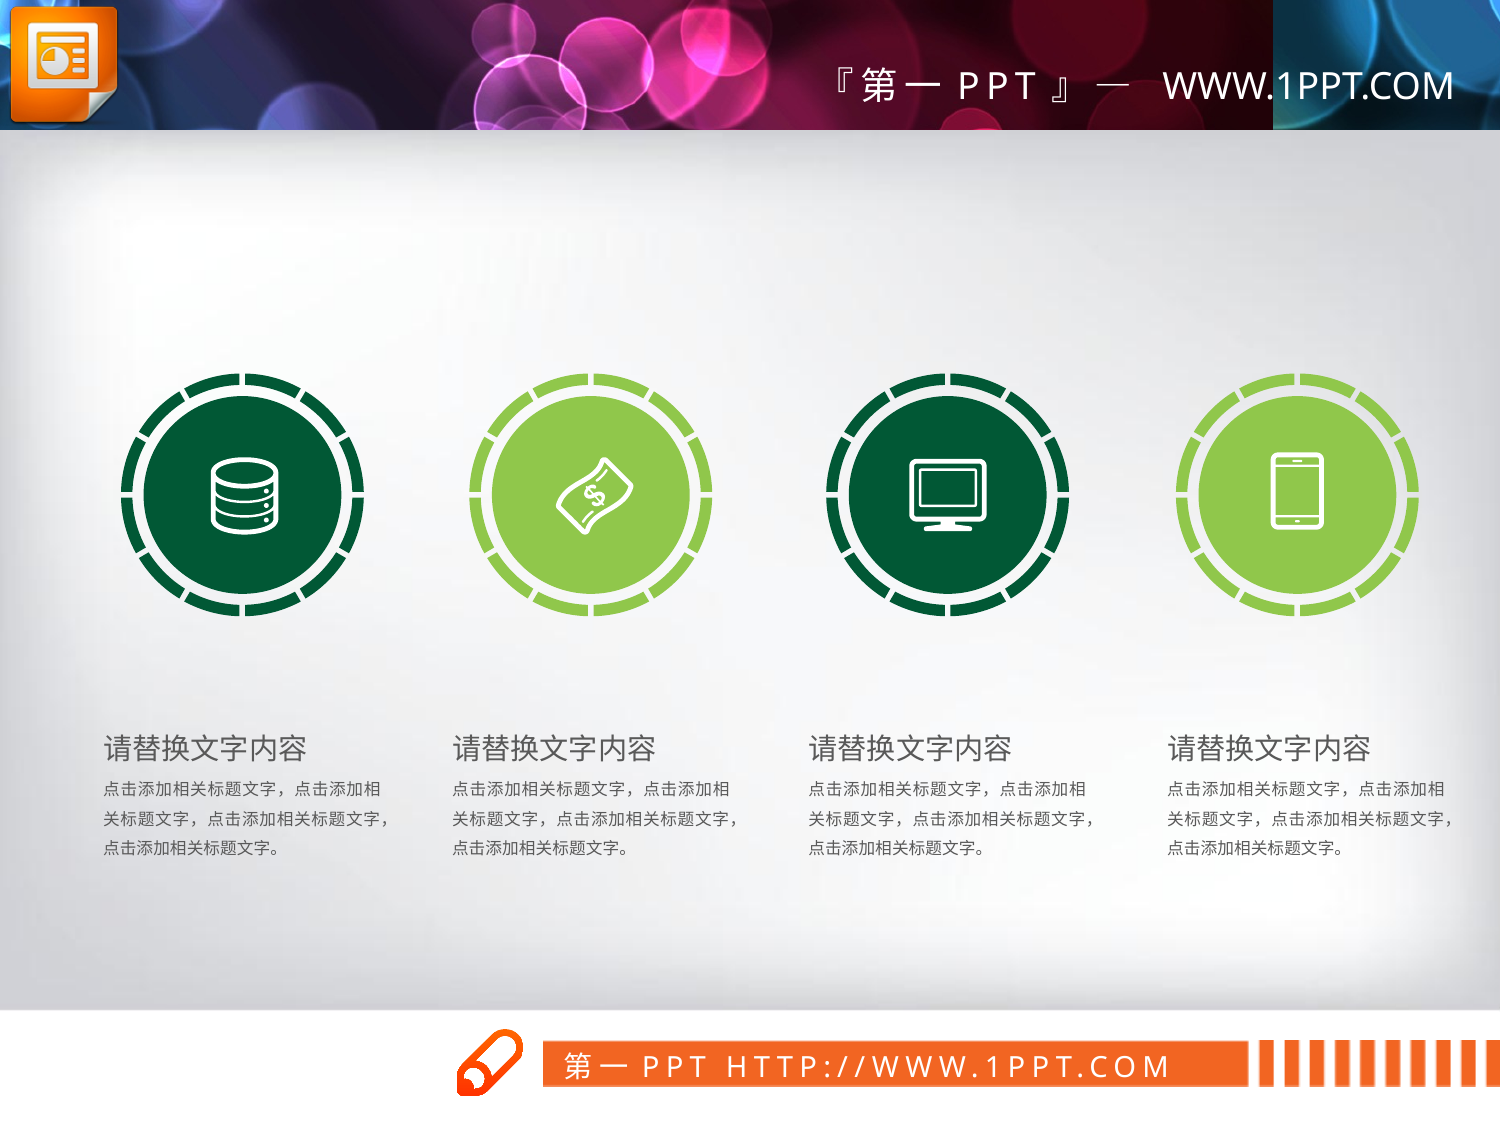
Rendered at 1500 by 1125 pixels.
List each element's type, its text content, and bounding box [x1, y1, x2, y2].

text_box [1270, 452, 1325, 530]
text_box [469, 373, 713, 617]
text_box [1175, 373, 1419, 617]
text_box 点击添加相关标题文字，点击添加相关标题文字，点击添加相关标题文字，点击添加相关标题文字。 [88, 760, 396, 866]
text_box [825, 373, 1070, 617]
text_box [120, 373, 364, 617]
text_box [210, 456, 279, 535]
text_box 点击添加相关标题文字，点击添加相关标题文字，点击添加相关标题文字，点击添加相关标题文字。 [437, 760, 745, 866]
text_box 点击添加相关标题文字，点击添加相关标题文字，点击添加相关标题文字，点击添加相关标题文字。 [1152, 760, 1460, 866]
text_box 点击添加相关标题文字，点击添加相关标题文字，点击添加相关标题文字，点击添加相关标题文字。 [793, 760, 1102, 866]
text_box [909, 458, 987, 532]
picture [0, 0, 1500, 1012]
picture [543, 1040, 1500, 1087]
text_box 请替换文字内容 [88, 722, 363, 760]
text_box 请替换文字内容 [793, 722, 1068, 760]
text_box 请替换文字内容 [437, 722, 712, 760]
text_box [555, 456, 634, 535]
text_box 请替换文字内容 [1152, 722, 1427, 760]
